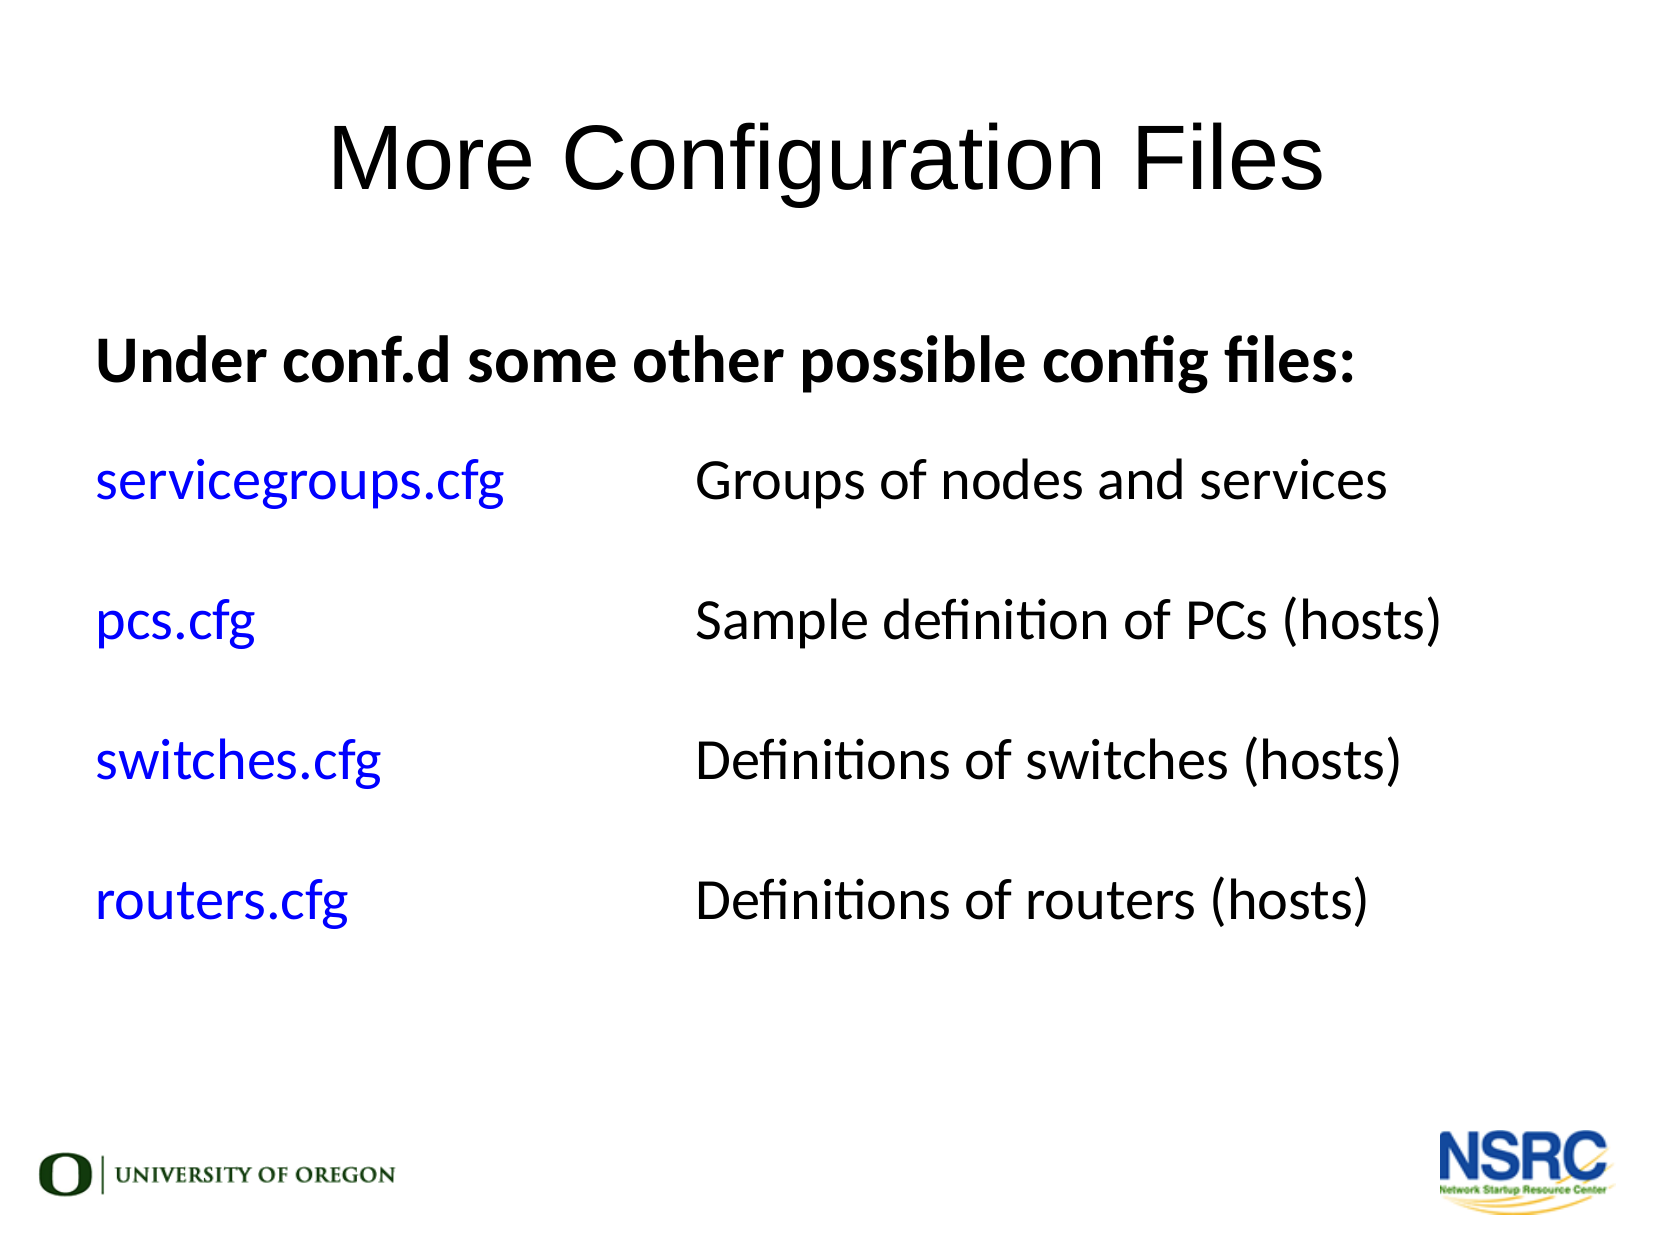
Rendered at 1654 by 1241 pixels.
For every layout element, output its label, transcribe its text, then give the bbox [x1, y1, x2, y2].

text_box More Configuration Files [82, 49, 1571, 257]
text_box Under conf.d some other possible config files: servicegroups.cfg Groups of nodes and services pcs.cfg Sample definition of PCs (hosts) switches.cfg Definitions of switches (hosts) routers.cfg Definitions of routers (hosts) [95, 303, 1626, 1240]
picture [37, 1151, 95, 1198]
